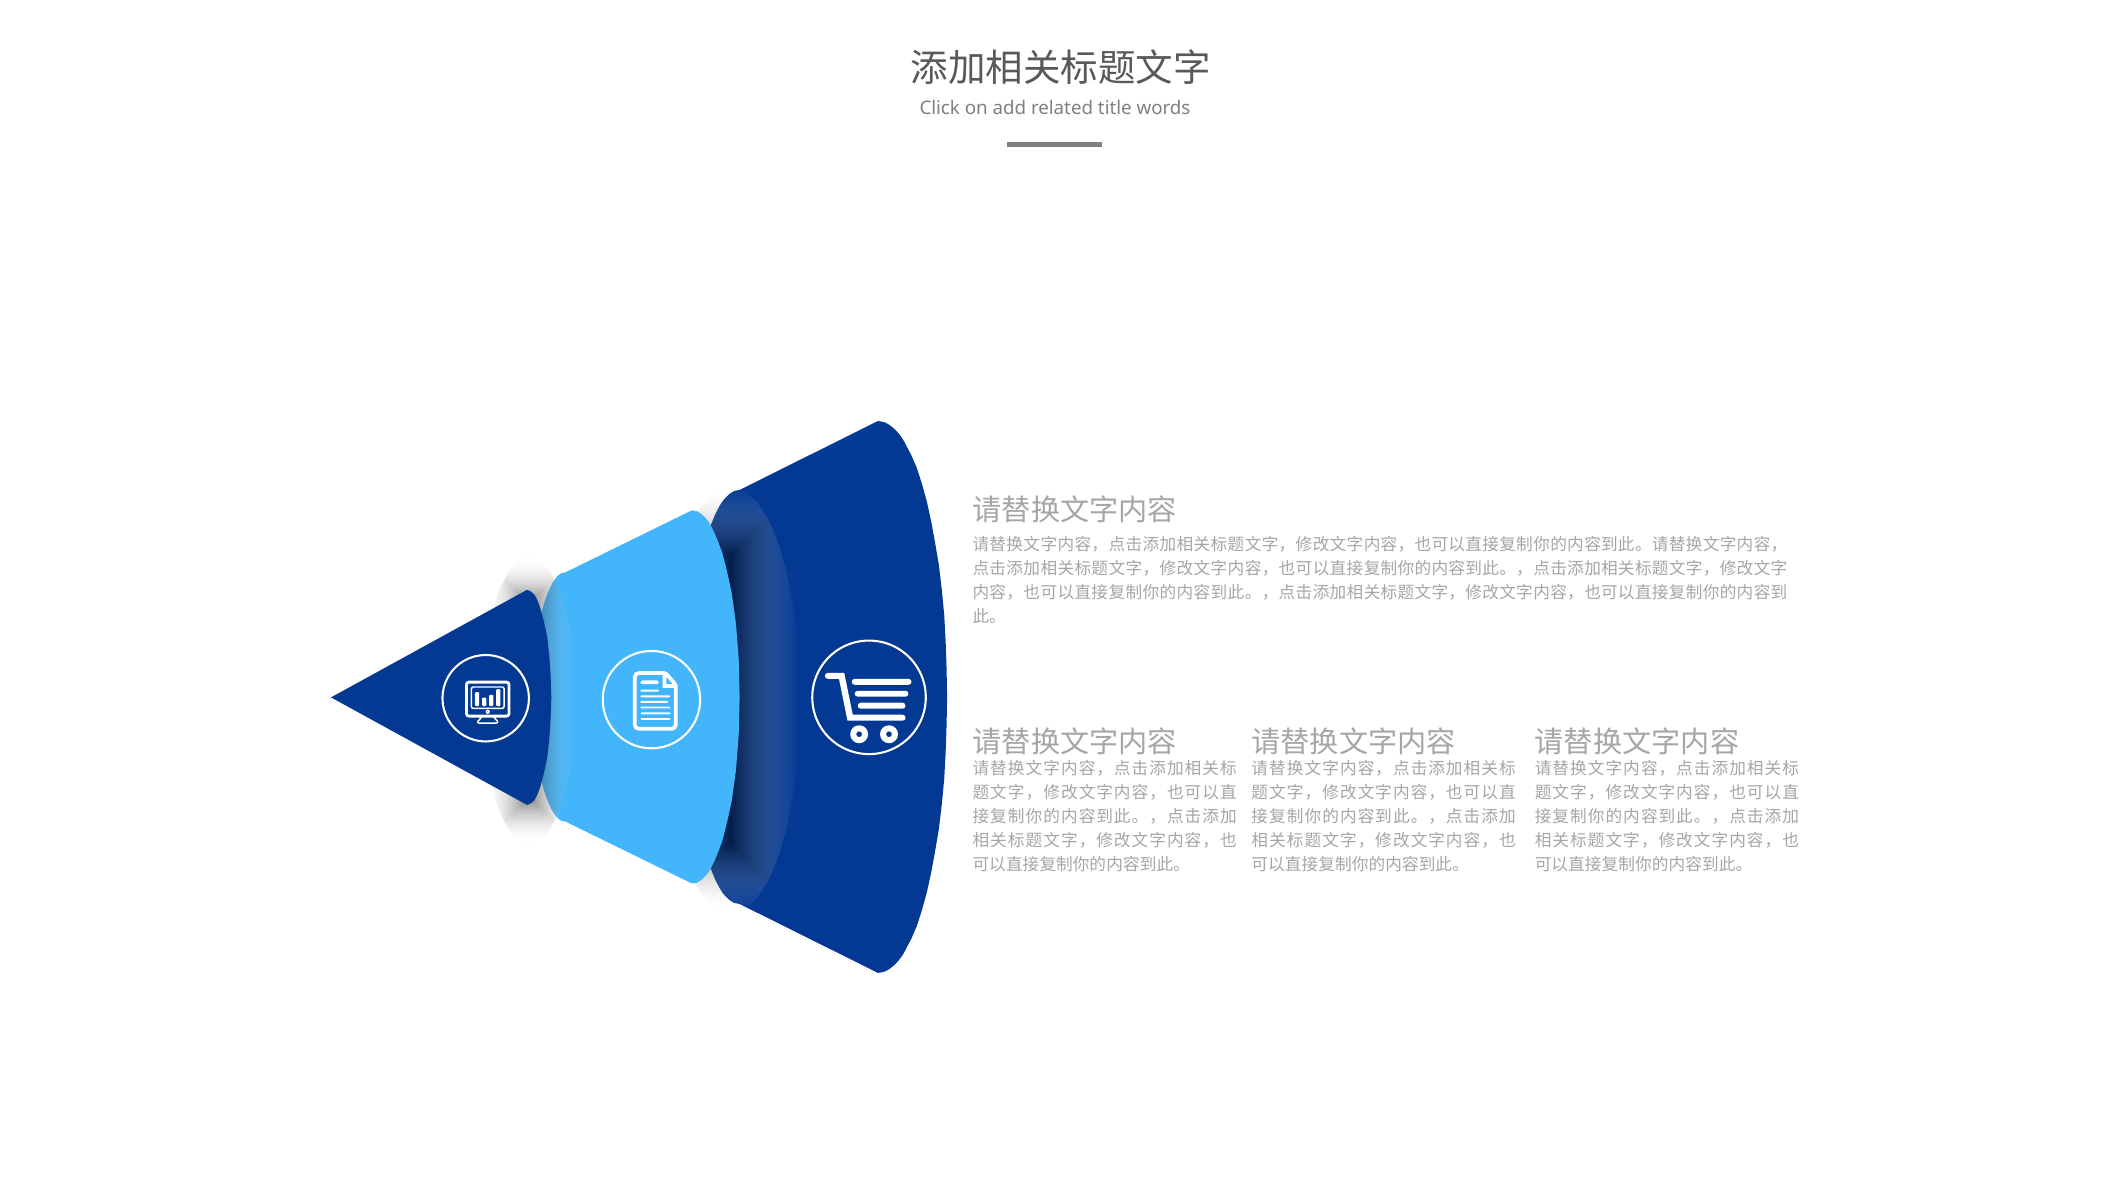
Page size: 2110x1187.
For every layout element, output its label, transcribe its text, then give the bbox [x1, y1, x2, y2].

text_box 请替换文字内容 [972, 484, 1238, 527]
text_box 添加相关标题文字 [877, 37, 1245, 95]
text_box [453, 566, 880, 833]
text_box 请替换文字内容 [972, 716, 1238, 753]
text_box 请替换文字内容 [1534, 716, 1800, 753]
text_box 请替换文字内容，点击添加相关标题文字，修改文字内容，也可以直接复制你的内容到此。，点击添加相关标题文字，修改文字内容，也可以直接复制你的内容到此。 [1251, 753, 1517, 874]
text_box 请替换文字内容，点击添加相关标题文字，修改文字内容，也可以直接复制你的内容到此。，点击添加相关标题文字，修改文字内容，也可以直接复制你的内容到此。 [972, 753, 1238, 874]
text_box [722, 495, 756, 502]
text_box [442, 654, 529, 742]
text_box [812, 640, 926, 755]
text_box 请替换文字内容，点击添加相关标题文字，修改文字内容，也可以直接复制你的内容到此。请替换文字内容，点击添加相关标题文字，修改文字内容，也可以直接复制你的内容到此。，点击添加相关标题文字，修改文字内容，也可以直接复制你的内容到此。，点击添加相关标题文字，修改文字内容，也可以直接复制你的内容到此。 [972, 529, 1789, 626]
text_box 请替换文字内容 [1251, 716, 1517, 753]
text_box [309, 577, 597, 823]
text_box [602, 650, 701, 749]
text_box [727, 898, 756, 905]
text_box [730, 421, 948, 973]
text_box 请替换文字内容，点击添加相关标题文字，修改文字内容，也可以直接复制你的内容到此。，点击添加相关标题文字，修改文字内容，也可以直接复制你的内容到此。 [1534, 753, 1800, 874]
text_box Click on add related title words [877, 89, 1232, 124]
